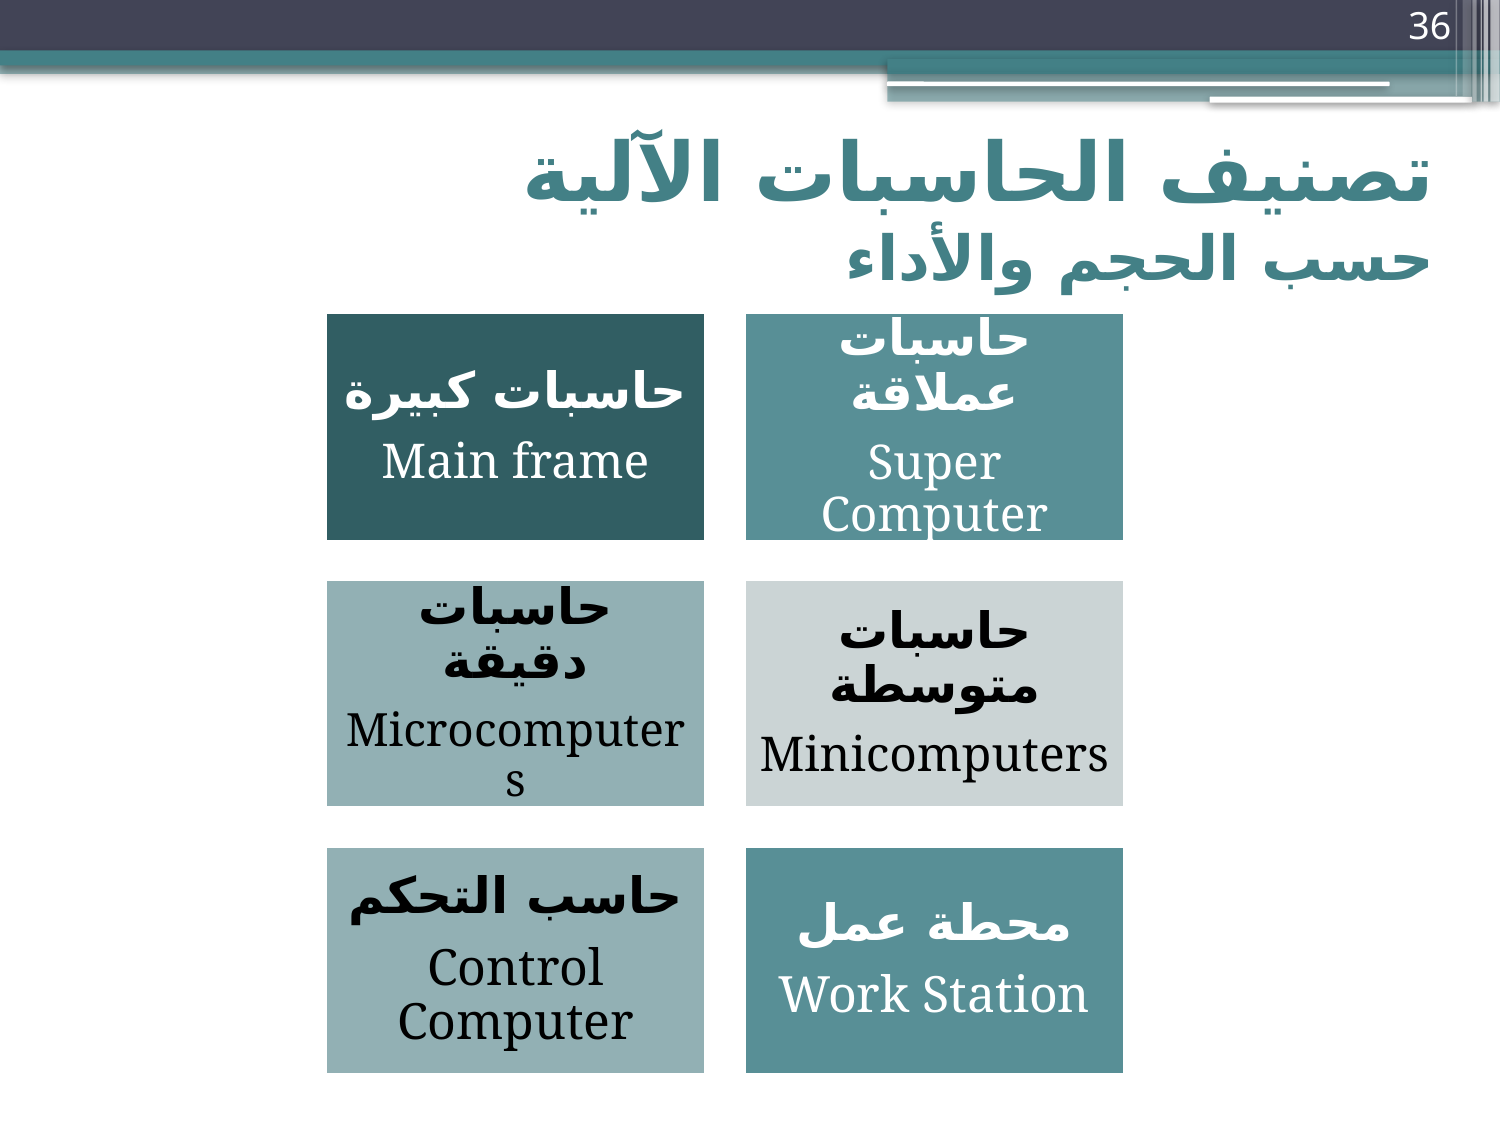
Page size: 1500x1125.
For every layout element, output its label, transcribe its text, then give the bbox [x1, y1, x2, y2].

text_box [137, 312, 1313, 1076]
slide_number 36 [1341, 0, 1466, 61]
title تصنيف الحاسبات الآلية حسب الحجم والأداء [99, 112, 1450, 300]
